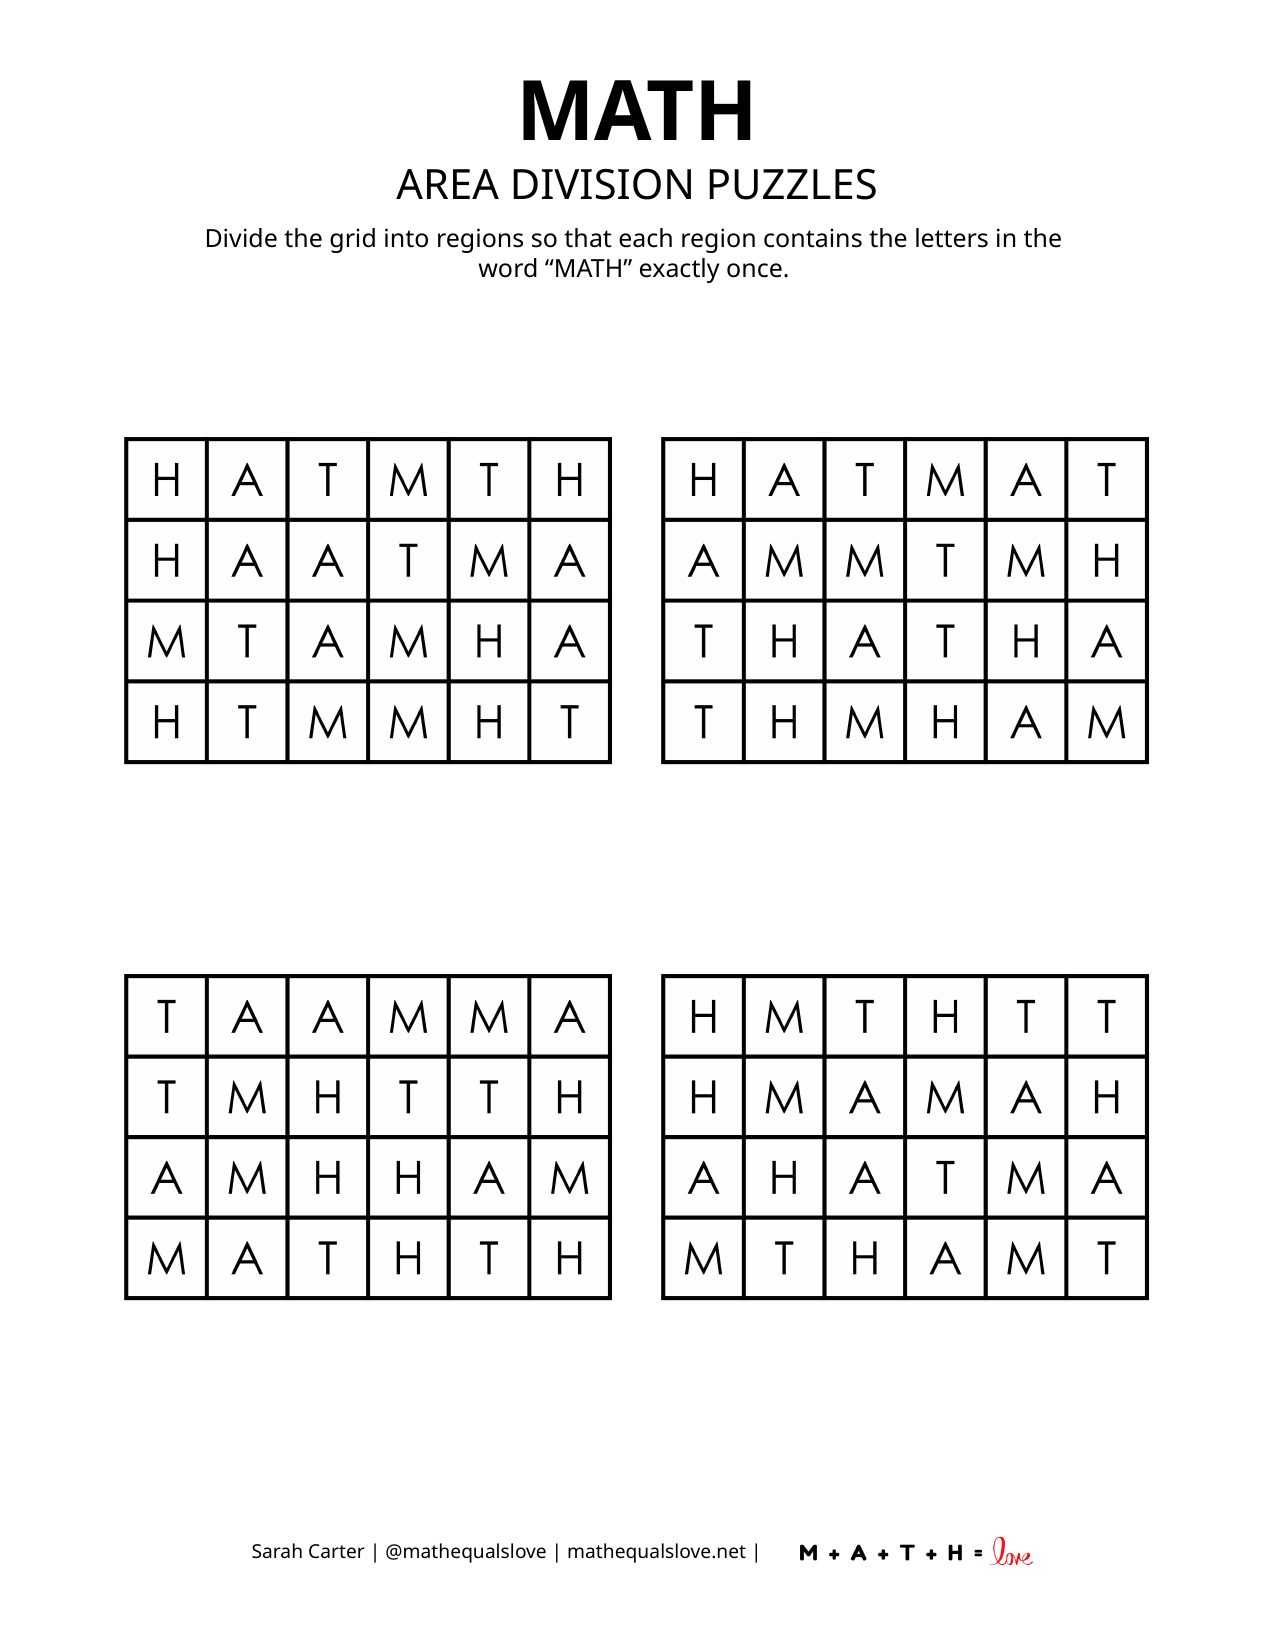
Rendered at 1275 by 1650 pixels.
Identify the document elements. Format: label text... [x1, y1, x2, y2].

text_box Sarah Carter | @mathequalslove | mathequalslove.net | [236, 1532, 1071, 1570]
picture [790, 1534, 1039, 1569]
picture [658, 434, 1151, 766]
text_box MATH AREA DIVISION PUZZLES [77, 50, 1198, 214]
text_box Divide the grid into regions so that each region contains the letters in the word “MATH” exactly once. [0, 214, 1275, 290]
picture [121, 971, 615, 1303]
picture [658, 971, 1151, 1303]
picture [121, 434, 615, 766]
